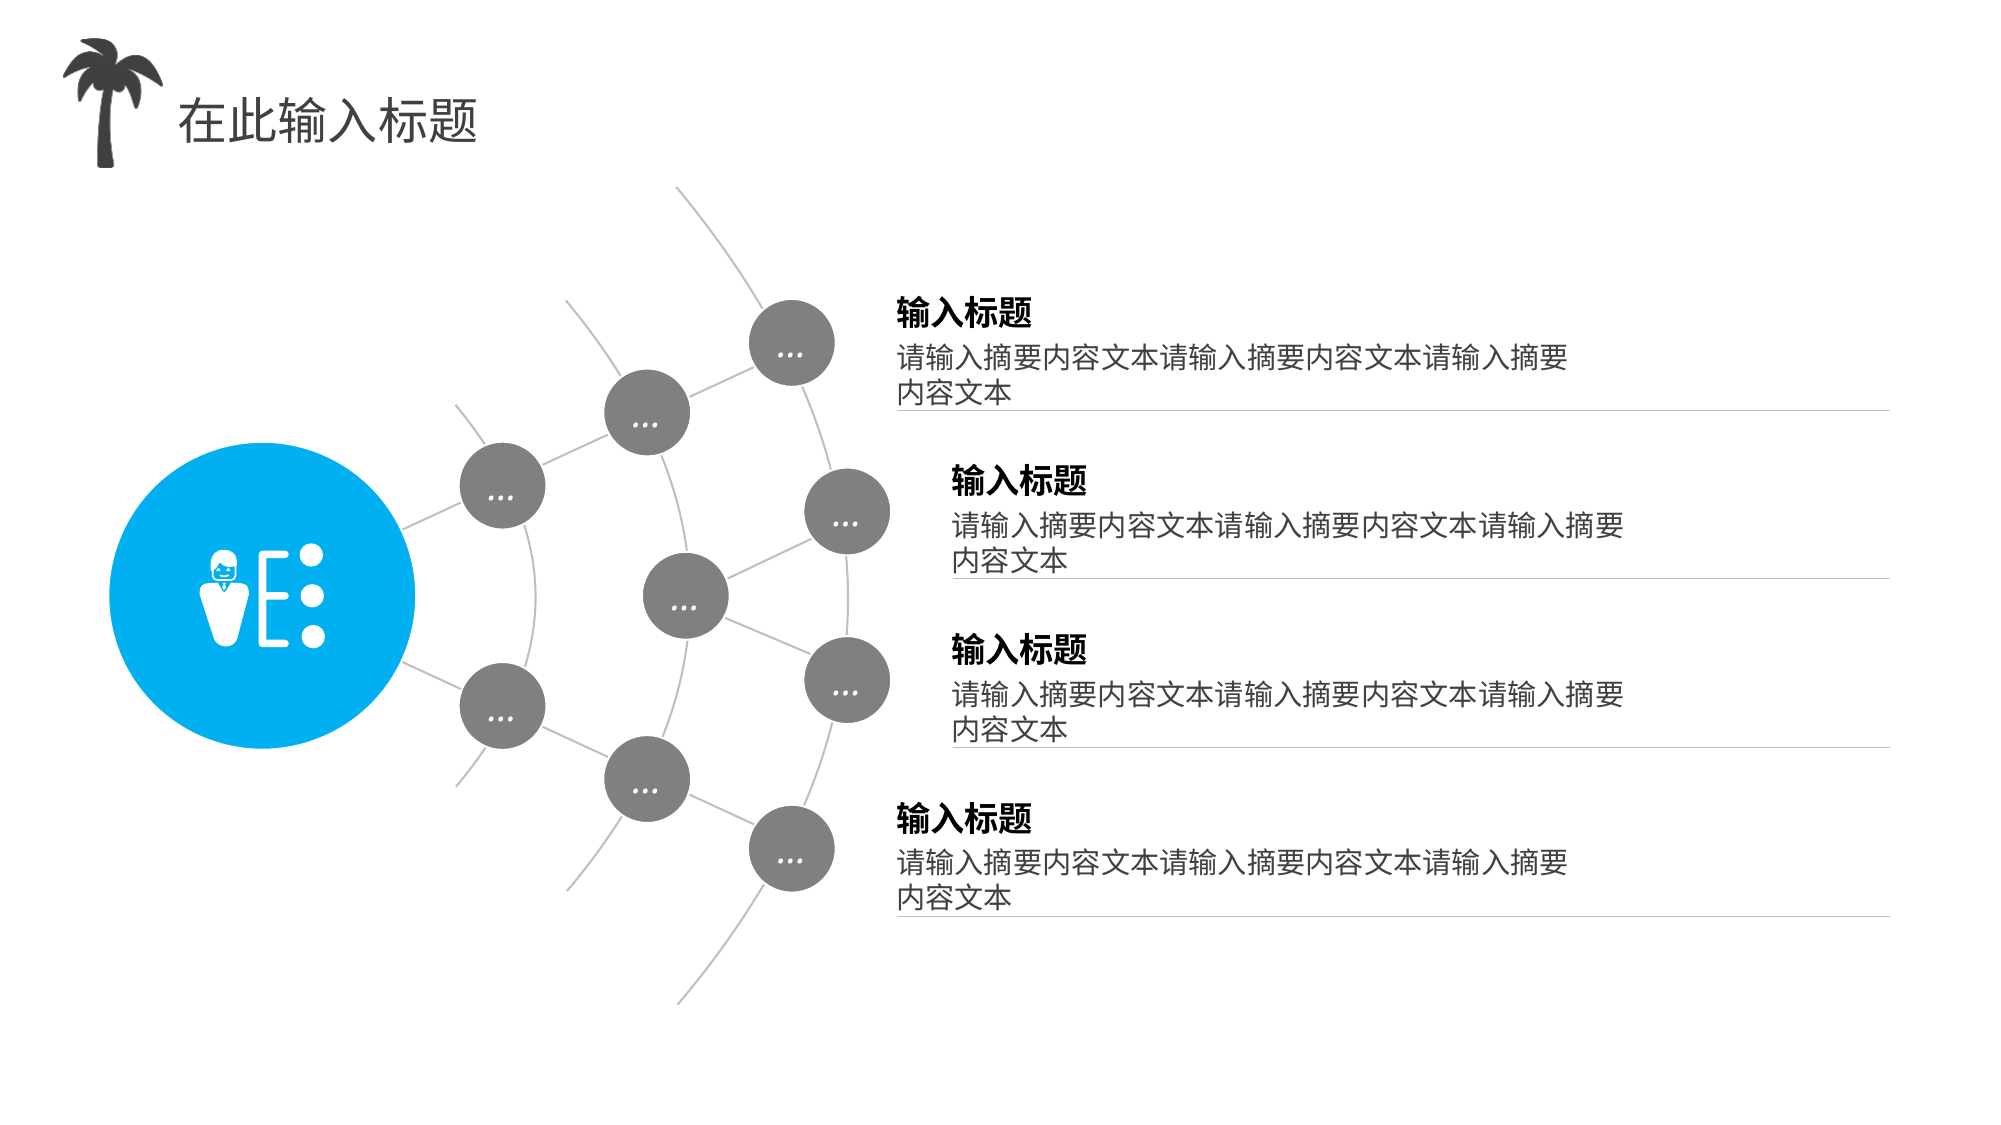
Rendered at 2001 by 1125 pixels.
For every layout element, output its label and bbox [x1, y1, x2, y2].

text_box [37, 26, 495, 177]
text_box [108, 186, 1890, 1005]
